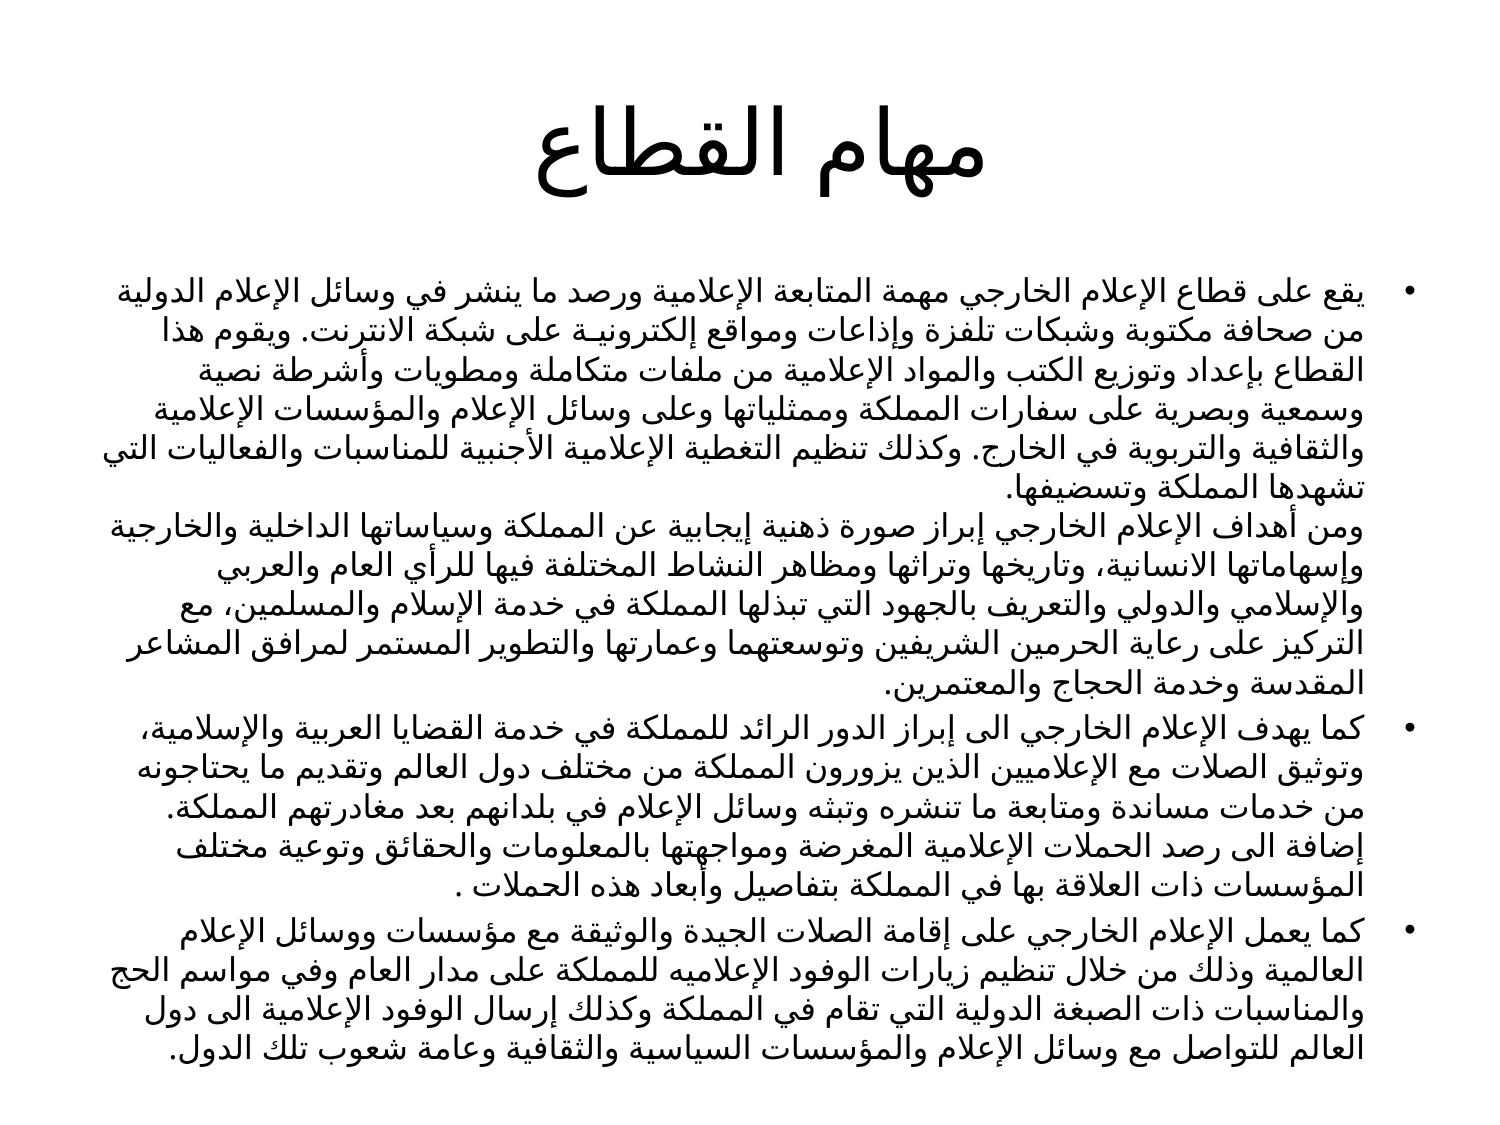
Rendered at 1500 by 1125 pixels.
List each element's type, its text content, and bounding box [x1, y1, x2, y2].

list يقع على قطاع الإعلام الخارجي مهمة المتابعة الإعلامية ورصد ما ينشر في وسائل الإعلام الدولية من صحافة مكتوبة وشبكات تلفزة وإذاعات ومواقع إلكترونيـة على شبكة الانترنت. ويقوم هذا القطاع بإعداد وتوزيع الكتب والمواد الإعلامية من ملفات متكاملة ومطويات وأشرطة نصية وسمعية وبصرية على سفارات المملكة وممثلياتها وعلى وسائل الإعلام والمؤسسات الإعلامية والثقافية والتربوية في الخارج. وكذلك تنظيم التغطية الإعلامية الأجنبية للمناسبات والفعاليات التي تشهدها المملكة وتسضيفها. ومن أهداف الإعلام الخارجي إبراز صورة ذهنية إيجابية عن المملكة وسياساتها الداخلية والخارجية وإسهاماتها الانسانية، وتاريخها وتراثها ومظاهر النشاط المختلفة فيها للرأي العام والعربي والإسلامي والدولي والتعريف بالجهود التي تبذلها المملكة في خدمة الإسلام والمسلمين، مع التركيز على رعاية الحرمين الشريفين وتوسعتهما وعمارتها والتطوير المستمر لمرافق المشاعر المقدسة وخدمة الحجاج والمعتمرين. كما يهدف الإعلام الخارجي الى إبراز الدور الرائد للمملكة في خدمة القضايا العربية والإسلامية، وتوثيق الصلات مع الإعلاميين الذين يزورون المملكة من مختلف دول العالم وتقديم ما يحتاجونه من خدمات مساندة ومتابعة ما تنشره وتبثه وسائل الإعلام في بلدانهم بعد مغادرتهم المملكة. إضافة الى رصد الحملات الإعلامية المغرضة ومواجهتها بالمعلومات والحقائق وتوعية مختلف المؤسسات ذات العلاقة بها في المملكة بتفاصيل وأبعاد هذه الحملات . كما يعمل الإعلام الخارجي على إقامة الصلات الجيدة والوثيقة مع مؤسسات ووسائل الإعلام العالمية وذلك من خلال تنظيم زيارات الوفود الإعلاميه للمملكة على مدار العام وفي مواسم الحج والمناسبات ذات الصبغة الدولية التي تقام في المملكة وكذلك إرسال الوفود الإعلامية الى دول العالم للتواصل مع وسائل الإعلام والمؤسسات السياسية والثقافية وعامة شعوب تلك الدول. [75, 262, 1425, 1125]
title مهام القطاع [75, 45, 1425, 233]
